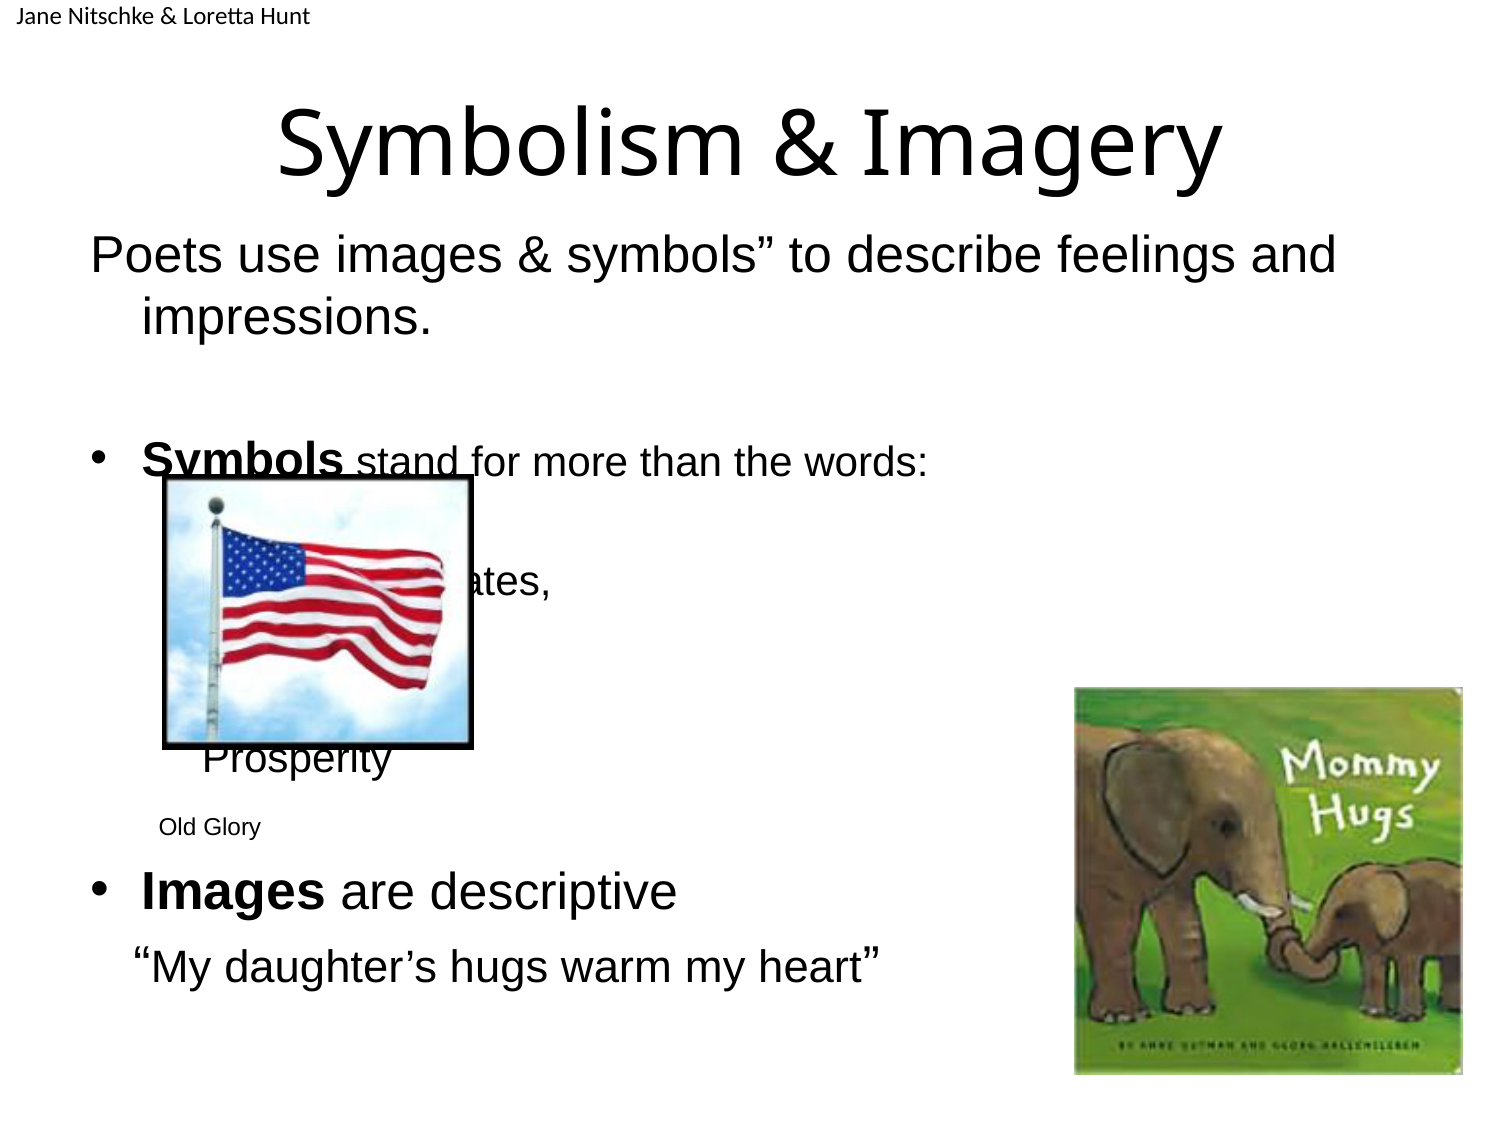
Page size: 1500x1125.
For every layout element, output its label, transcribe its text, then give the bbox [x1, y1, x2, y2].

list Poets use images & symbols” to describe feelings and impressions. Symbols stand for more than the words: The United States, Democracy Freedom Prosperity Old Glory Images are descriptive “My daughter’s hugs warm my heart” [75, 212, 1425, 1005]
title Symbolism & Imagery [75, 45, 1425, 212]
text_box Jane Nitschke & Loretta Hunt [1, 0, 344, 83]
picture [162, 474, 474, 751]
picture [1074, 687, 1463, 1076]
